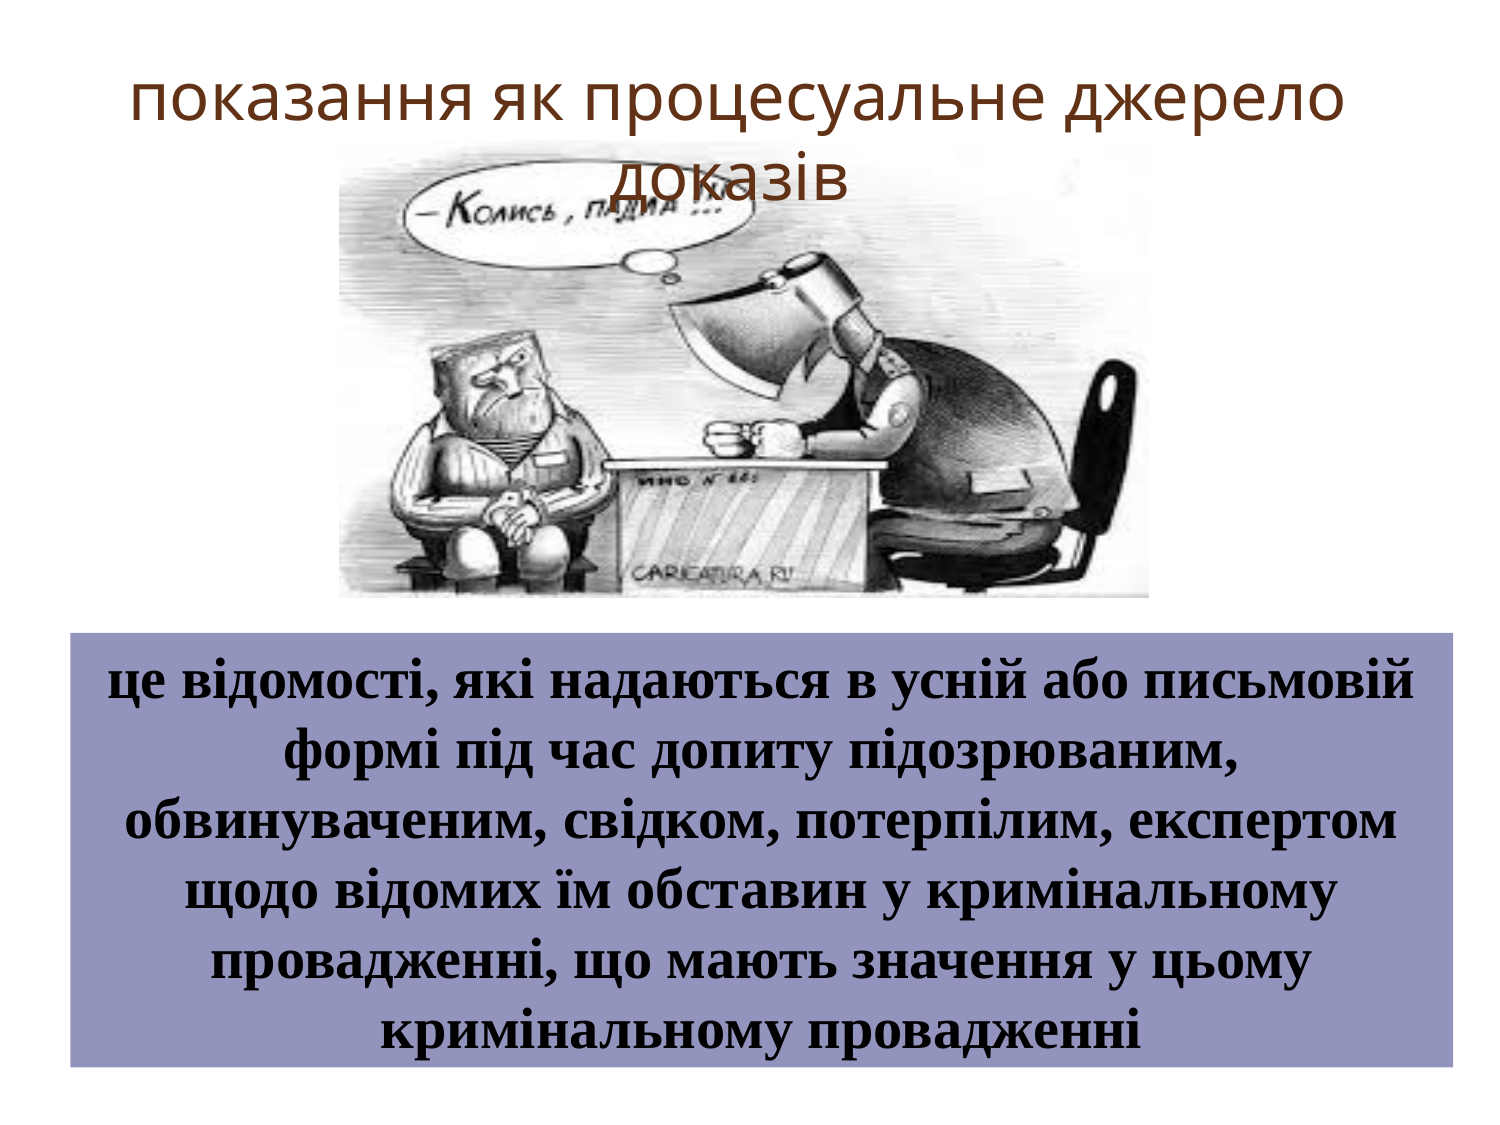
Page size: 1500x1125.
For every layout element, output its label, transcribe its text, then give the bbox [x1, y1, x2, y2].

text_box це відомості, які надаються в усній або письмовій формі під час допиту підозрюваним, обвинуваченим, свідком, потерпілим, експертом щодо відомих їм обставин у кримінальному провадженні, що мають значення у цьому кримінальному провадженні [70, 632, 1454, 1068]
picture [339, 140, 1149, 598]
text_box показання як процесуальне джерело доказів [46, 46, 1430, 222]
